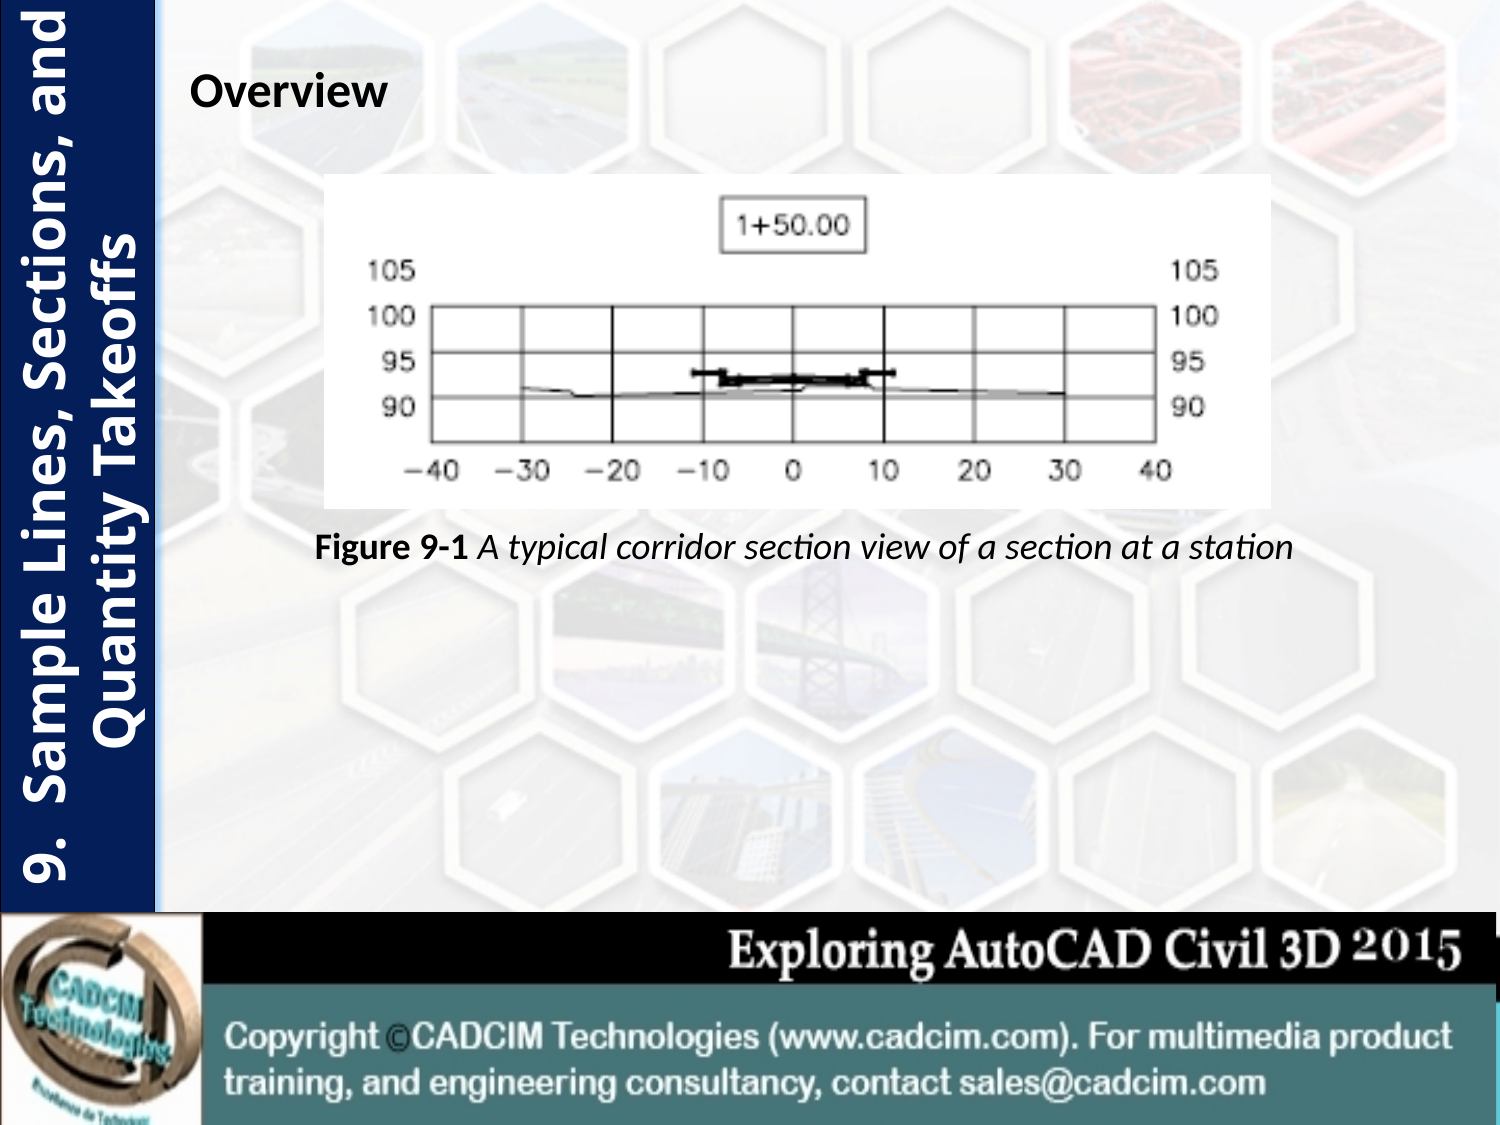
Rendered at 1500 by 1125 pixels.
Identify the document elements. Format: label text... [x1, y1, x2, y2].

text_box Overview [174, 49, 438, 125]
picture [0, 0, 1500, 1125]
text_box Figure 9-1 A typical corridor section view of a section at a station [299, 514, 1350, 575]
